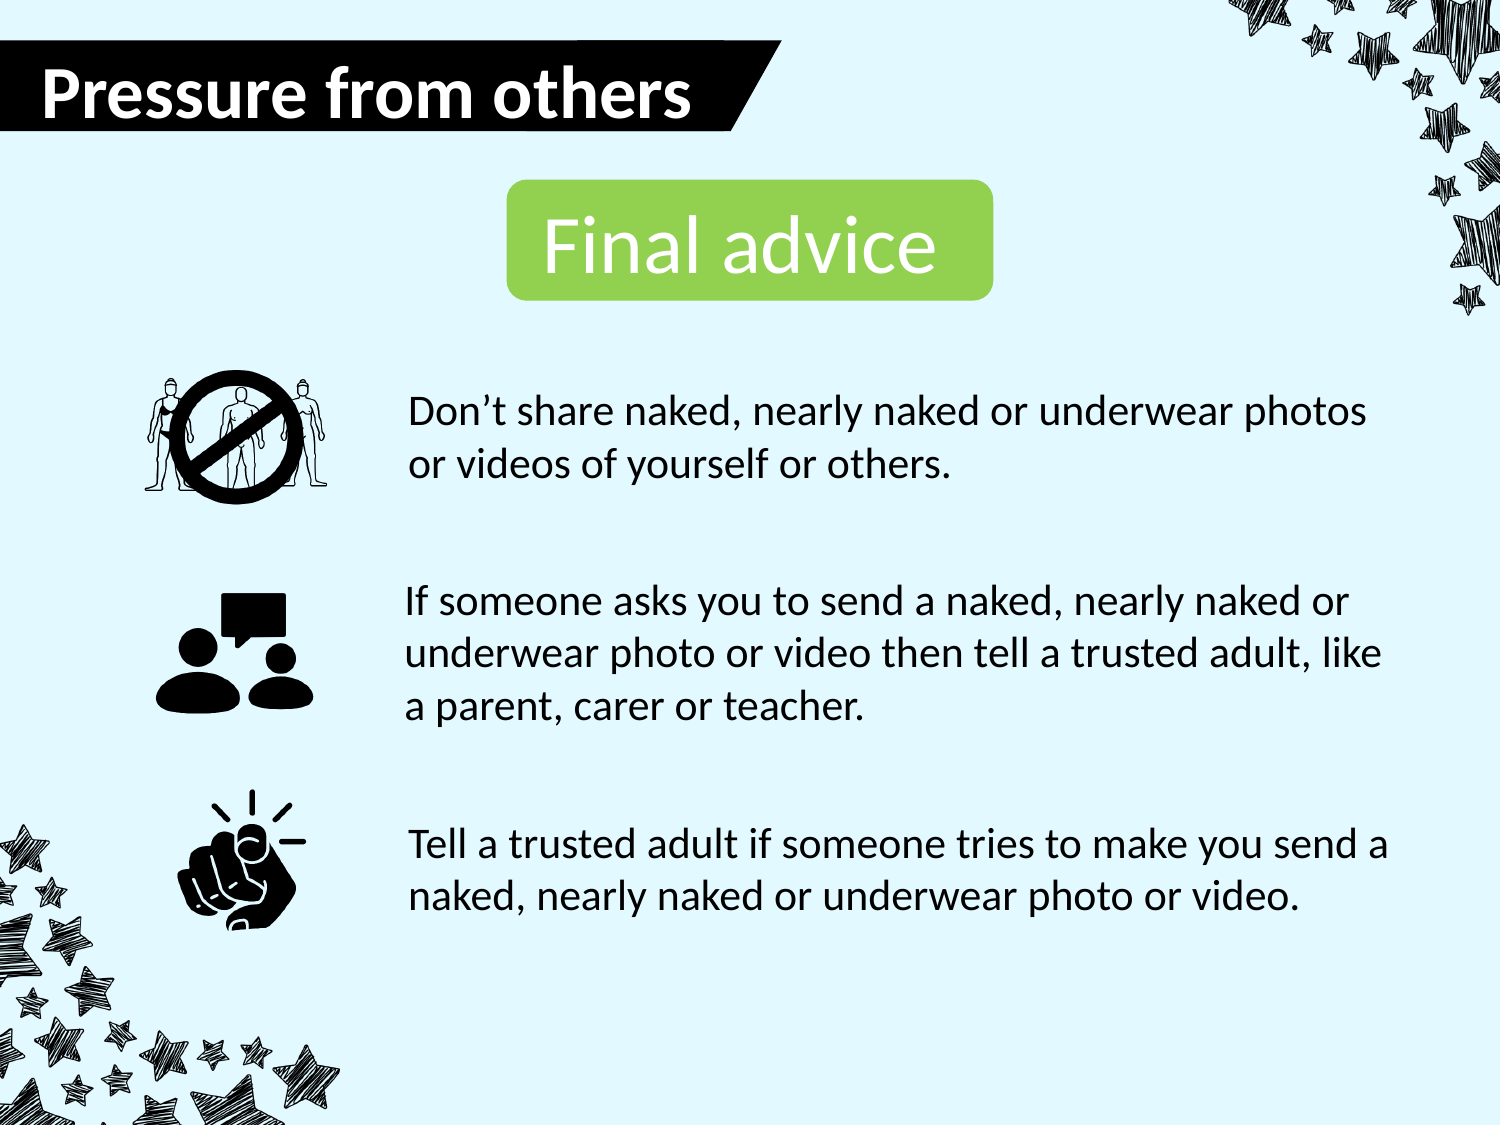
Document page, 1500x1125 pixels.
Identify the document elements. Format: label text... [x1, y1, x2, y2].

text_box Final advice [505, 178, 995, 302]
text_box Tell a trusted adult if someone tries to make you send a naked, nearly naked or underwear photo or video. [393, 807, 1413, 927]
text_box Don’t share naked, nearly naked or underwear photos or videos of yourself or others. [407, 374, 1413, 495]
text_box If someone asks you to send a naked, nearly naked or underwear photo or video then tell a trusted adult, like a parent, carer or teacher. [389, 564, 1413, 737]
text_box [0, 29, 913, 138]
picture [0, 530, 357, 1125]
picture [1228, 0, 1500, 356]
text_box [60, 333, 407, 540]
